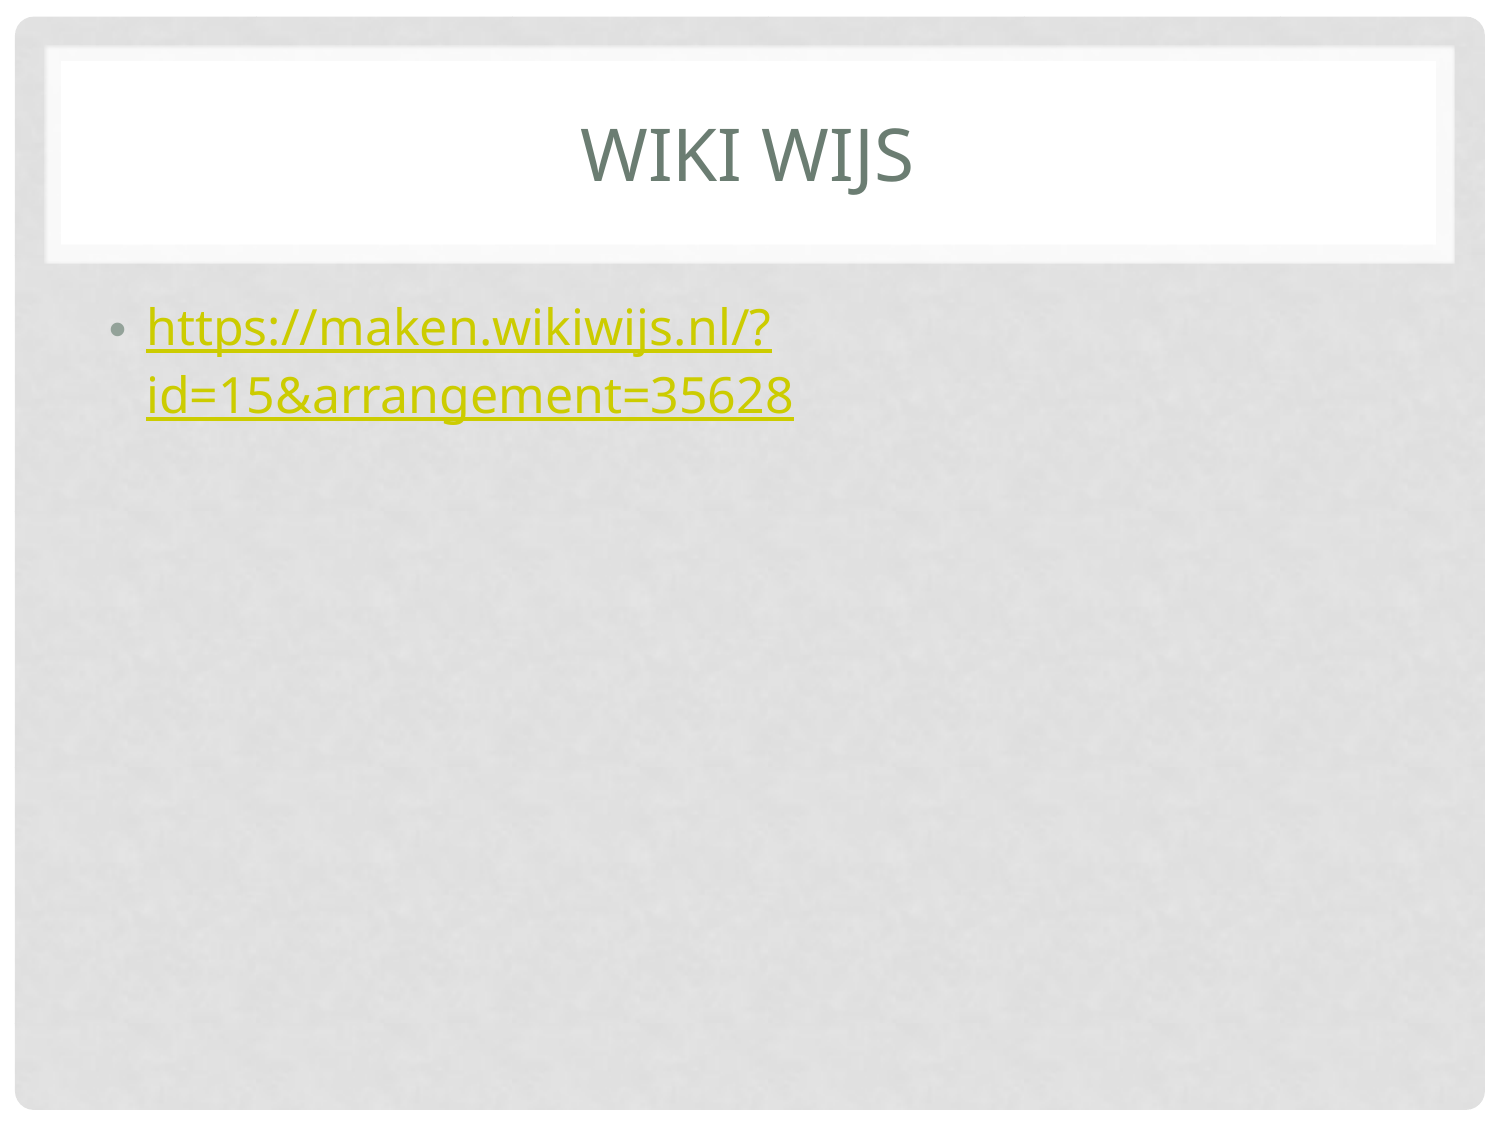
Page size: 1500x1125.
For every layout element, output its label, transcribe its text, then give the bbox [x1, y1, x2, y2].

list https://maken.wikiwijs.nl/?id=15&arrangement=35628 [75, 287, 1425, 1005]
title Wiki wijs [69, 66, 1425, 238]
